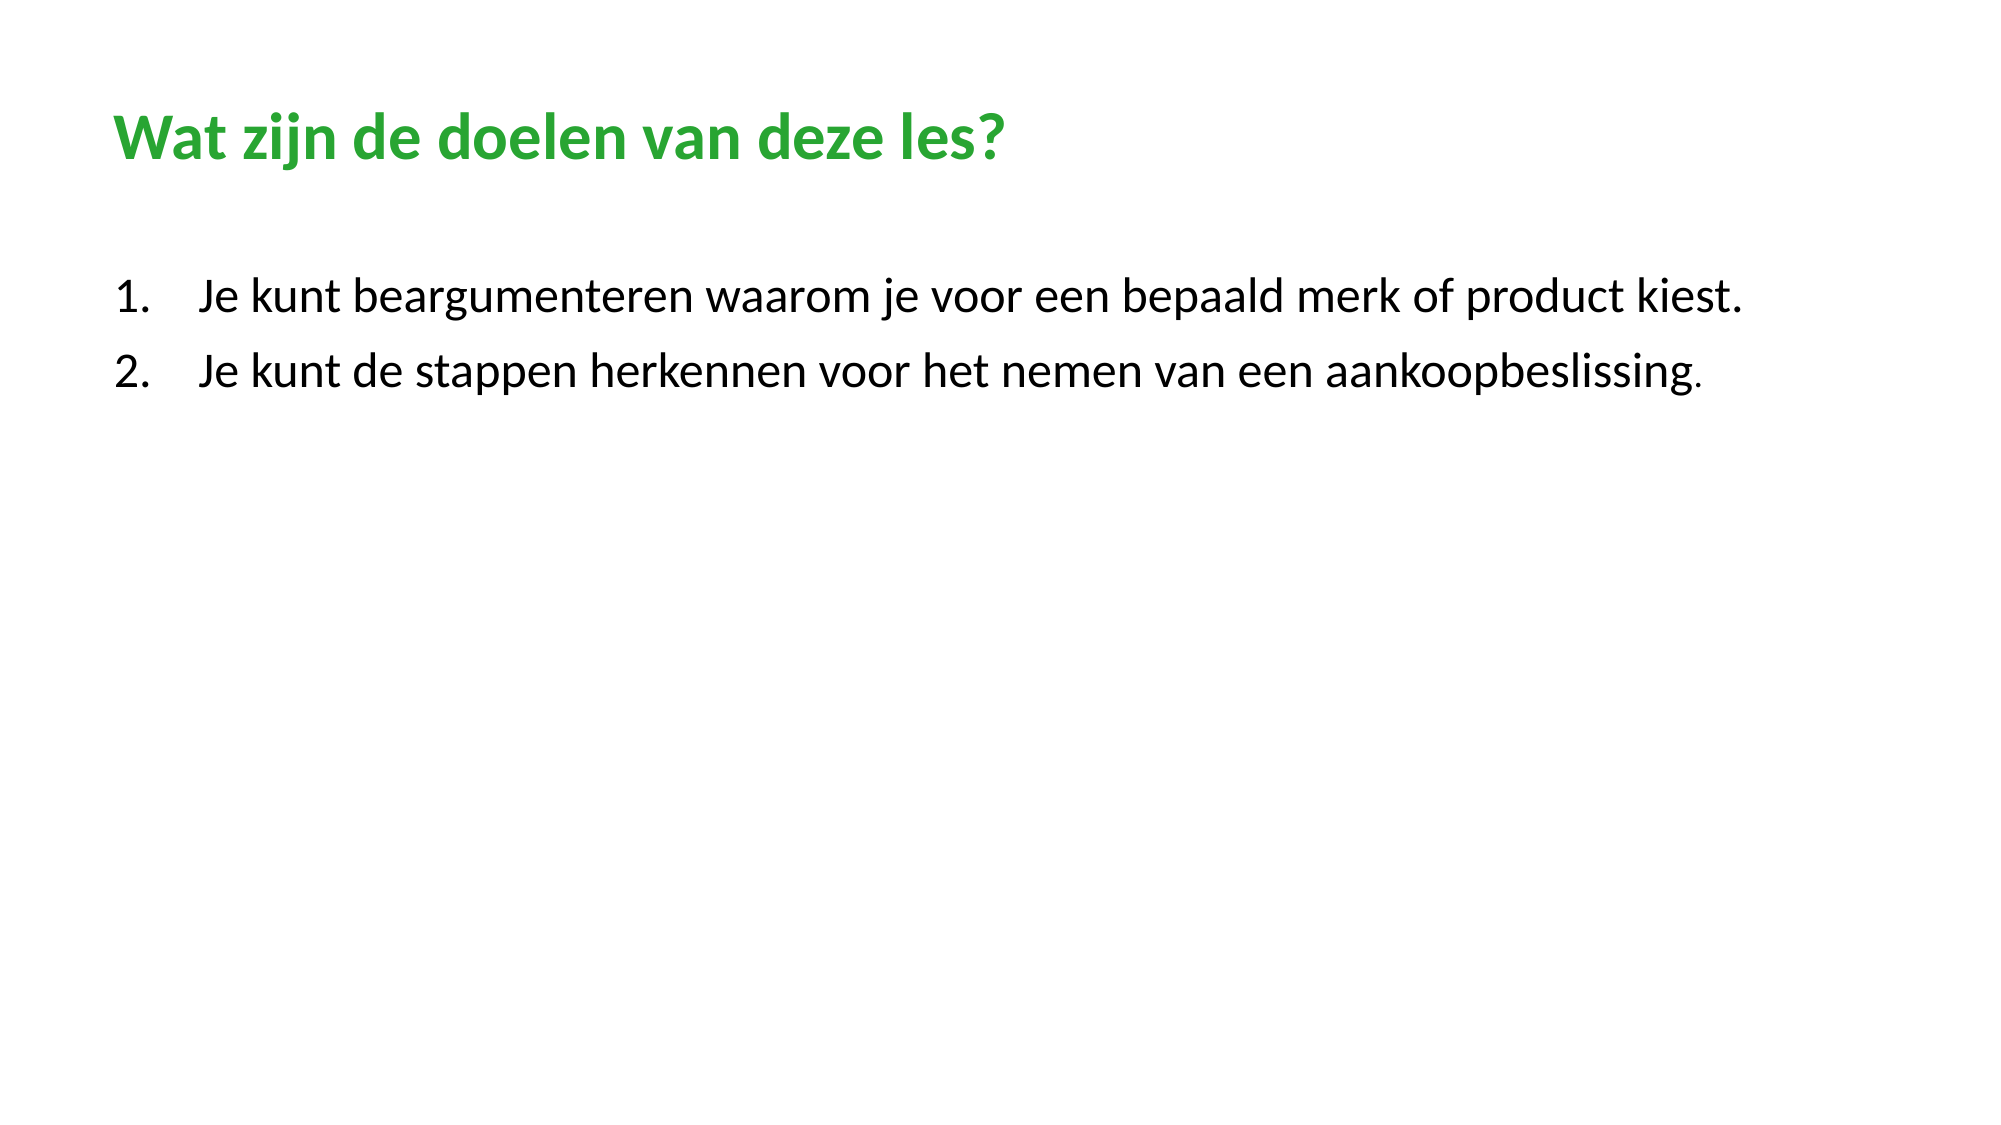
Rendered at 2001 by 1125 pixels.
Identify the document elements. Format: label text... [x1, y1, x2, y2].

text_box Wat zijn de doelen van deze les? Je kunt beargumenteren waarom je voor een bepaald merk of product kiest. Je kunt de stappen herkennen voor het nemen van een aankoopbeslissing. [113, 101, 1893, 987]
